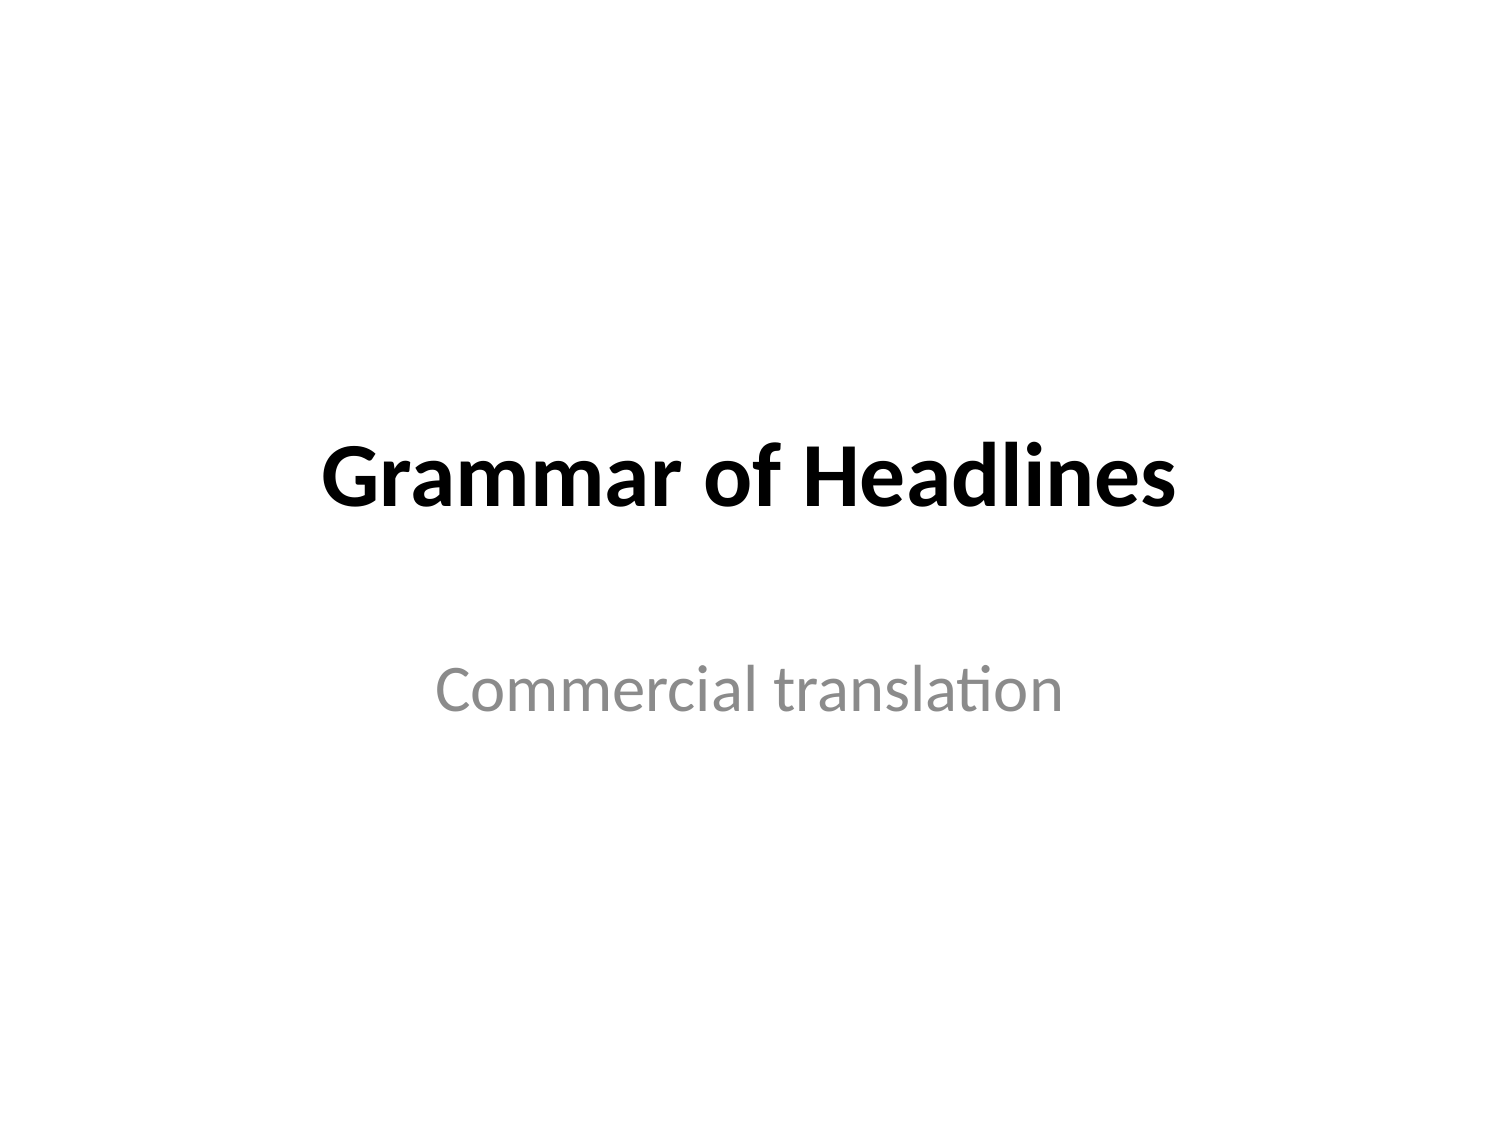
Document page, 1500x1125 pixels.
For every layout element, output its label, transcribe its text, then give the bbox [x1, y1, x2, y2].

title Grammar of Headlines [112, 349, 1388, 591]
subtitle Commercial translation [225, 637, 1275, 925]
